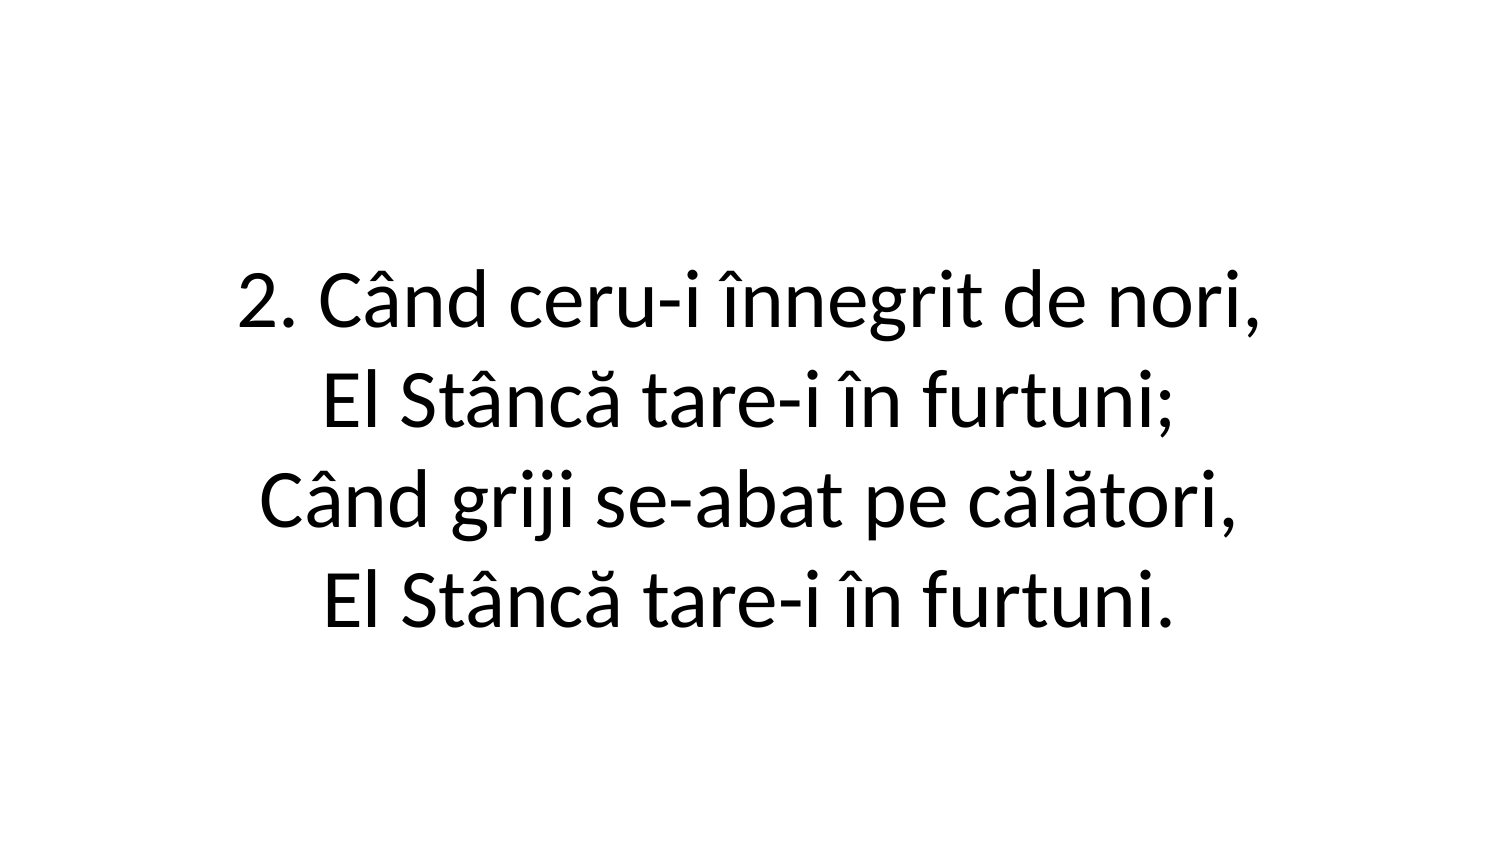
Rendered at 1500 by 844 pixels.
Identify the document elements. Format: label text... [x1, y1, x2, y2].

text_box 2. Când ceru-i înnegrit de nori, El Stâncă tare-i în furtuni; Când griji se-abat pe călători, El Stâncă tare-i în furtuni. [221, 192, 1279, 652]
